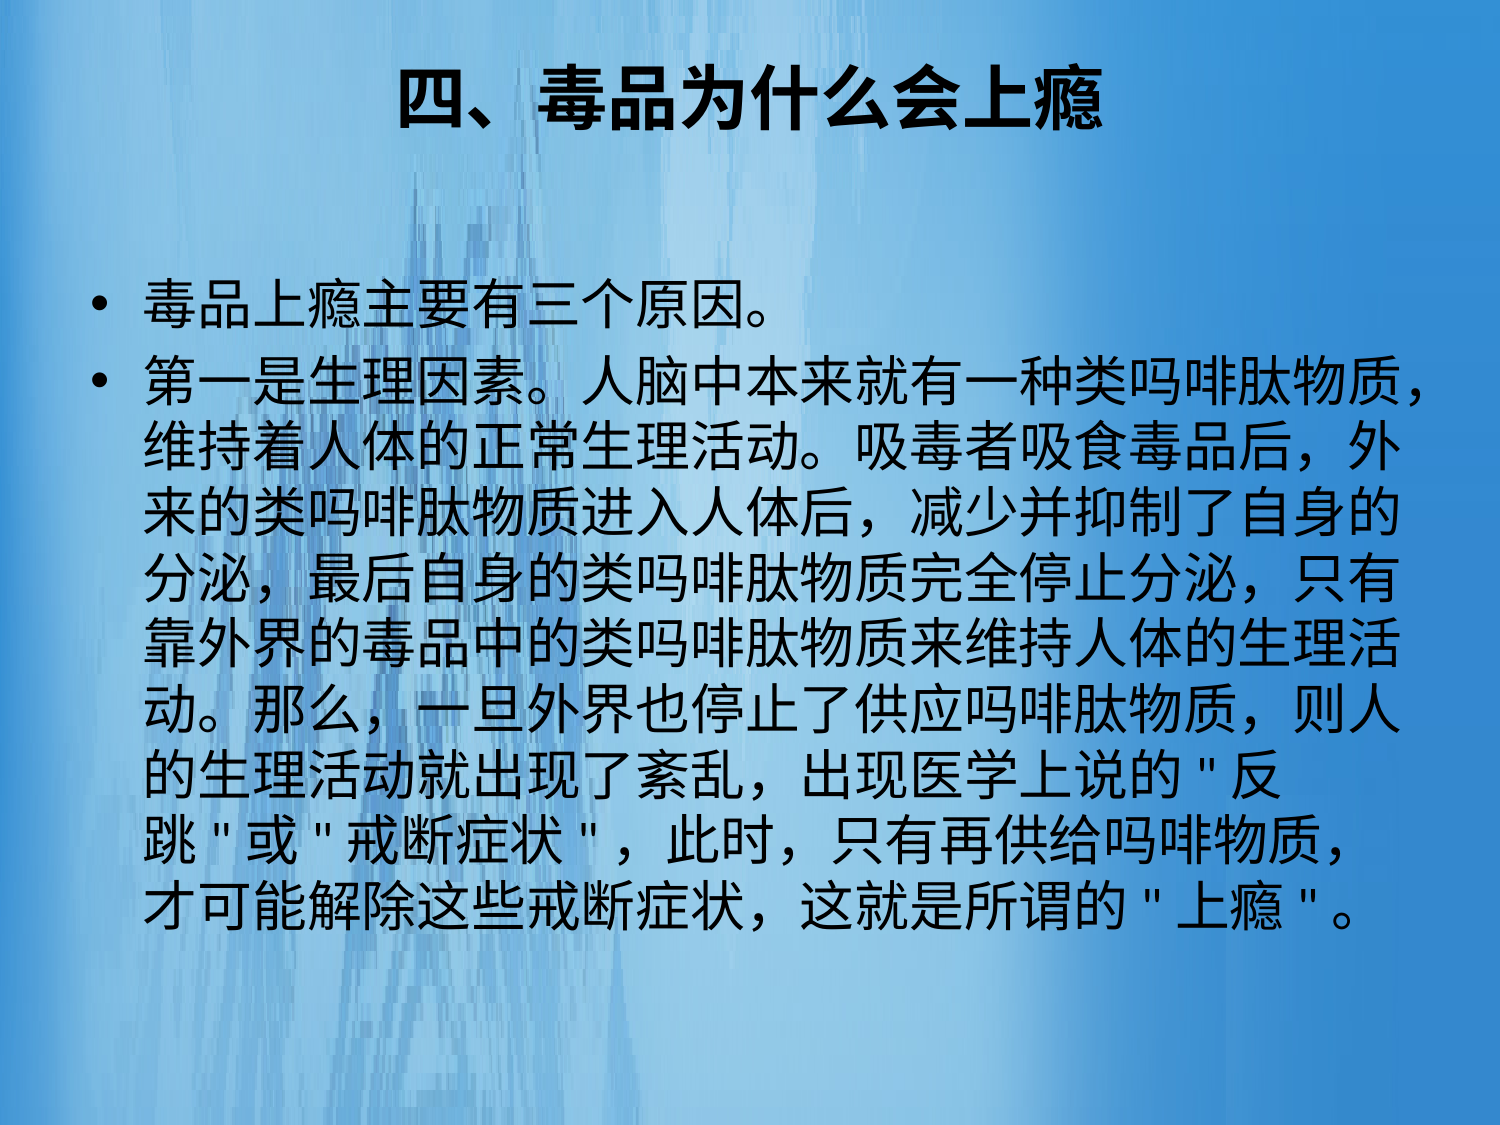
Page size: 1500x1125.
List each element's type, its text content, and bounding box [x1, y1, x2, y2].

title 四、毒品为什么会上瘾 [75, 45, 1425, 233]
picture [0, 0, 1500, 1125]
list 毒品上瘾主要有三个原因。 第一是生理因素。人脑中本来就有一种类吗啡肽物质，维持着人体的正常生理活动。吸毒者吸食毒品后，外来的类吗啡肽物质进入人体后，减少并抑制了自身的分泌，最后自身的类吗啡肽物质完全停止分泌，只有靠外界的毒品中的类吗啡肽物质来维持人体的生理活动。那么，一旦外界也停止了供应吗啡肽物质，则人的生理活动就出现了紊乱，出现医学上说的"反跳"或"戒断症状"，此时，只有再供给吗啡物质，才可能解除这些戒断症状，这就是所谓的"上瘾"。 [75, 262, 1425, 1005]
